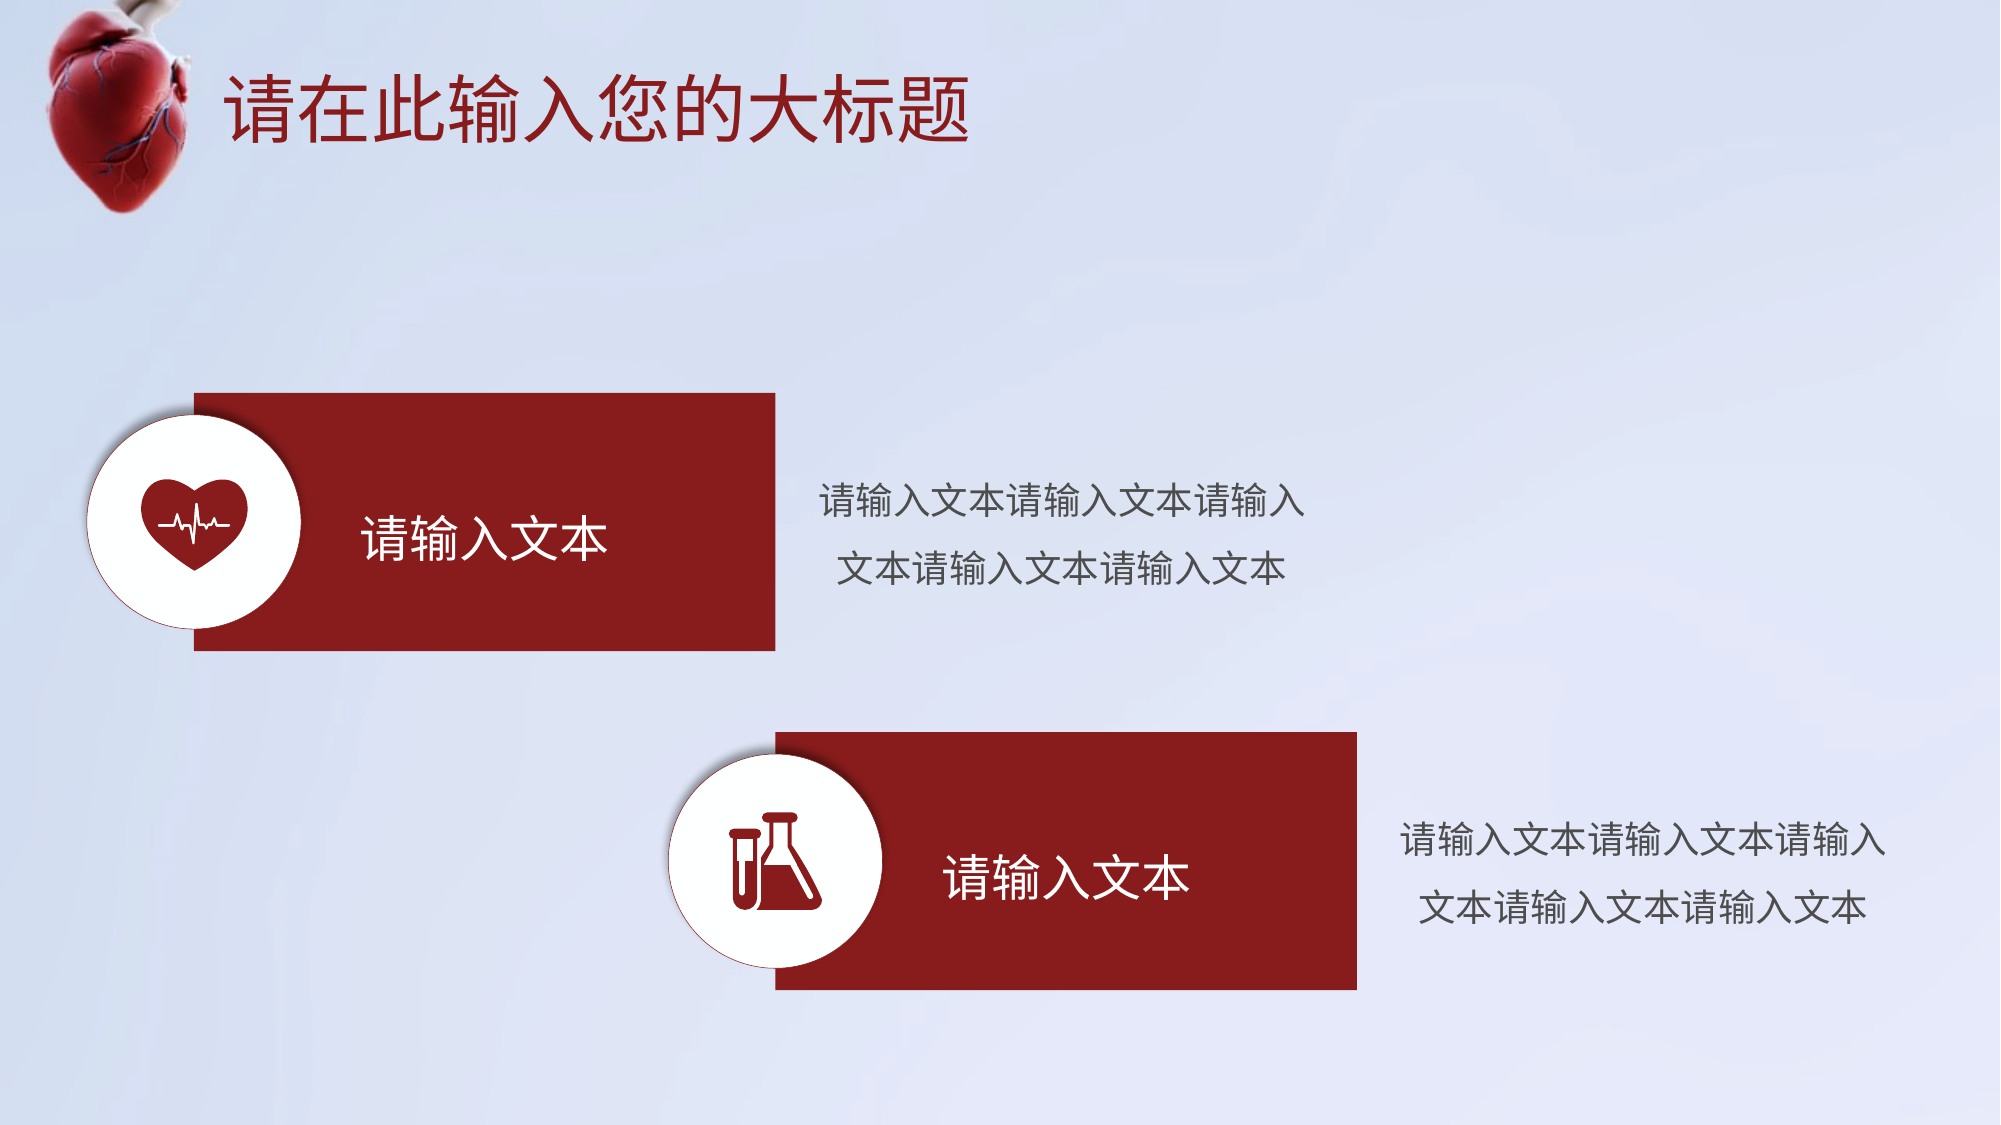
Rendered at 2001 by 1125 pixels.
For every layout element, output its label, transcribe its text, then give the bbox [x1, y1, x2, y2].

text_box 请输入文本请输入文本请输入文本请输入文本请输入文本 [791, 408, 1333, 636]
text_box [668, 753, 883, 969]
text_box 请输入文本 [774, 731, 1358, 991]
text_box 请输入文本请输入文本请输入文本请输入文本请输入文本 [1373, 747, 1914, 975]
title 请在此输入您的大标题 [206, 44, 1876, 184]
text_box 请输入文本 [193, 392, 776, 652]
picture [0, 0, 2000, 1125]
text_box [86, 414, 302, 630]
